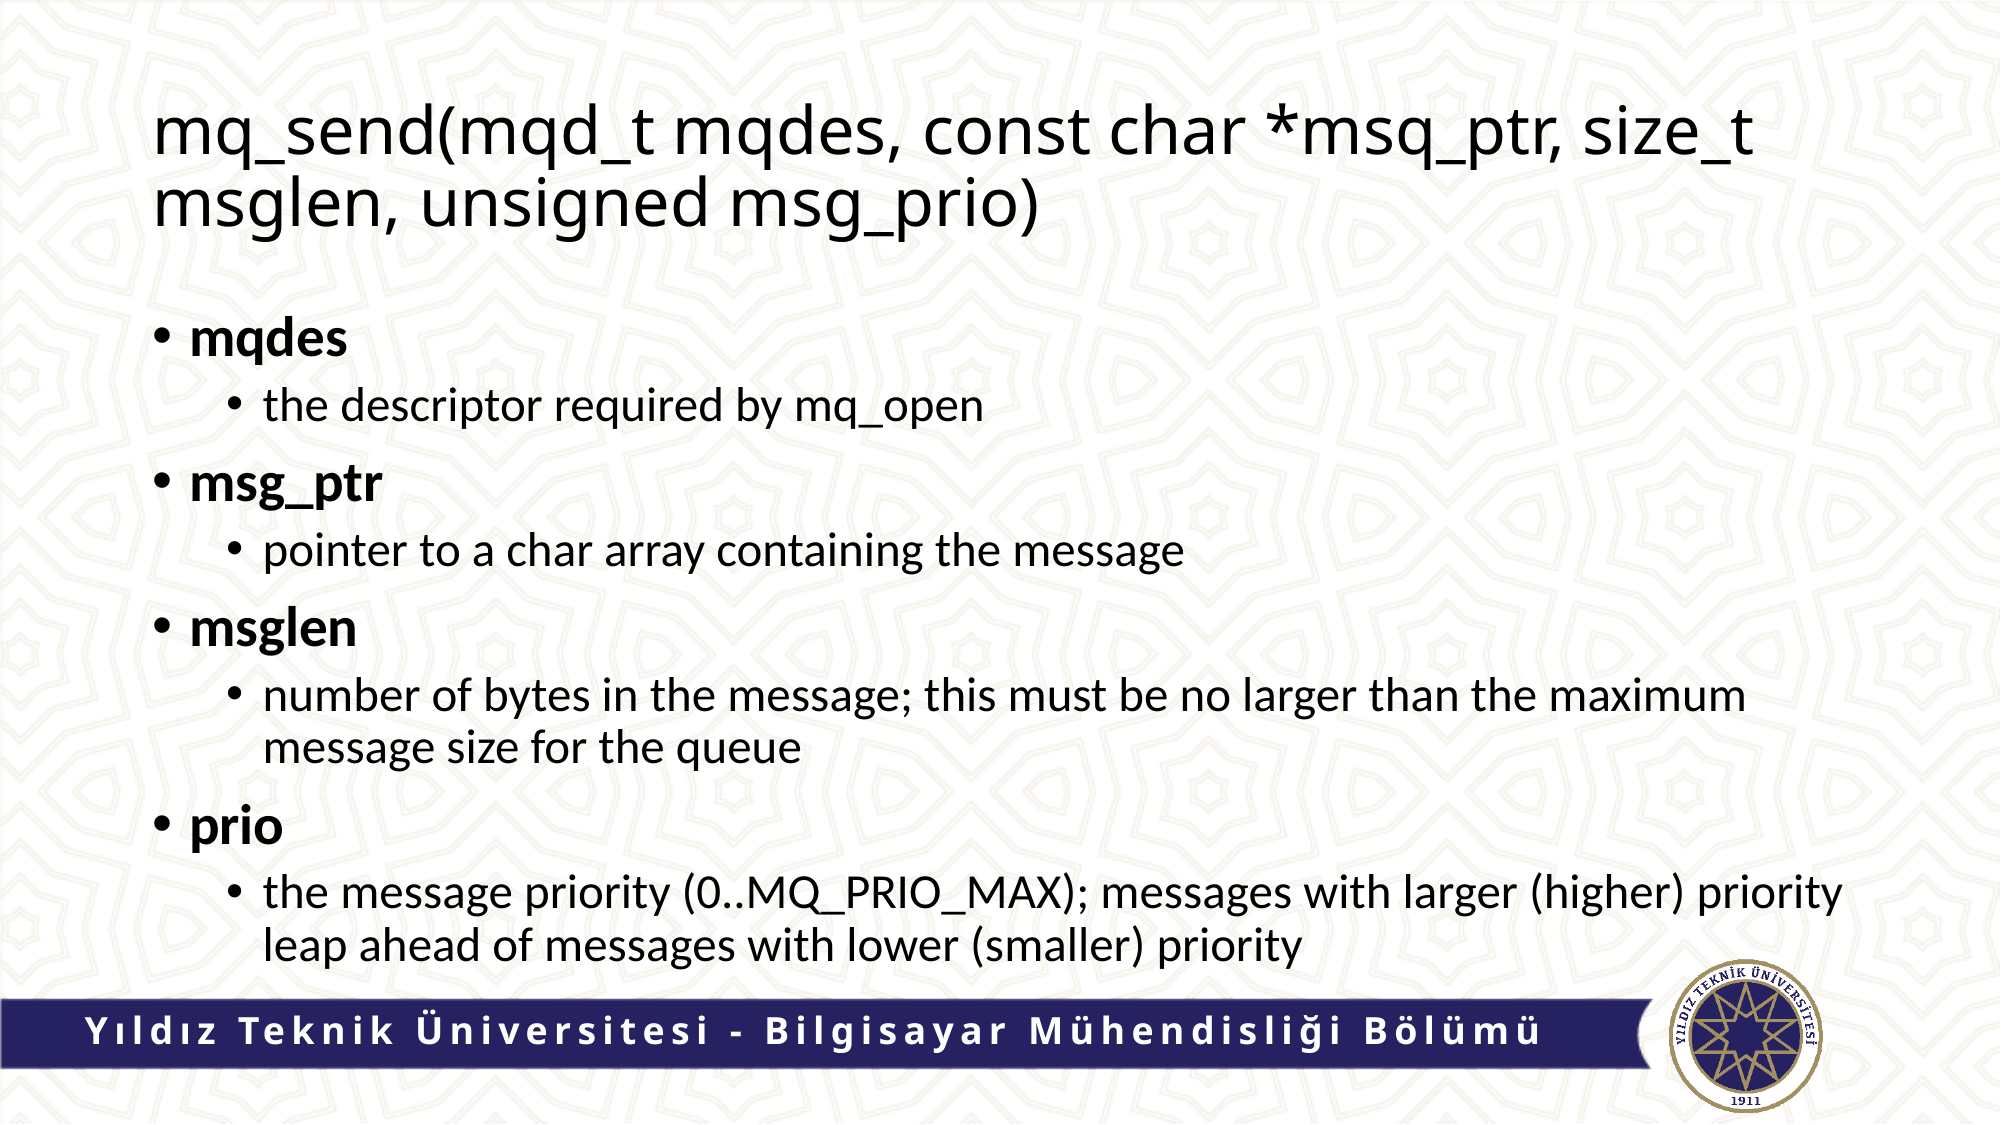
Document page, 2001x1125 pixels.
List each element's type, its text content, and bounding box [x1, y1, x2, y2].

list mqdes the descriptor required by mq_open msg_ptr pointer to a char array containing the message msglen number of bytes in the message; this must be no larger than the maximum message size for the queue prio the message priority (0..MQ_PRIO_MAX); messages with larger (higher) priority leap ahead of messages with lower (smaller) priority [137, 299, 1863, 982]
picture [0, 0, 2000, 1125]
title mq_send(mqd_t mqdes, const char *msq_ptr, size_t msglen, unsigned msg_prio) [137, 59, 1863, 278]
footer Yıldız Teknik Üniversitesi - Bilgisayar Mühendisliği Bölümü [0, 997, 1628, 1069]
